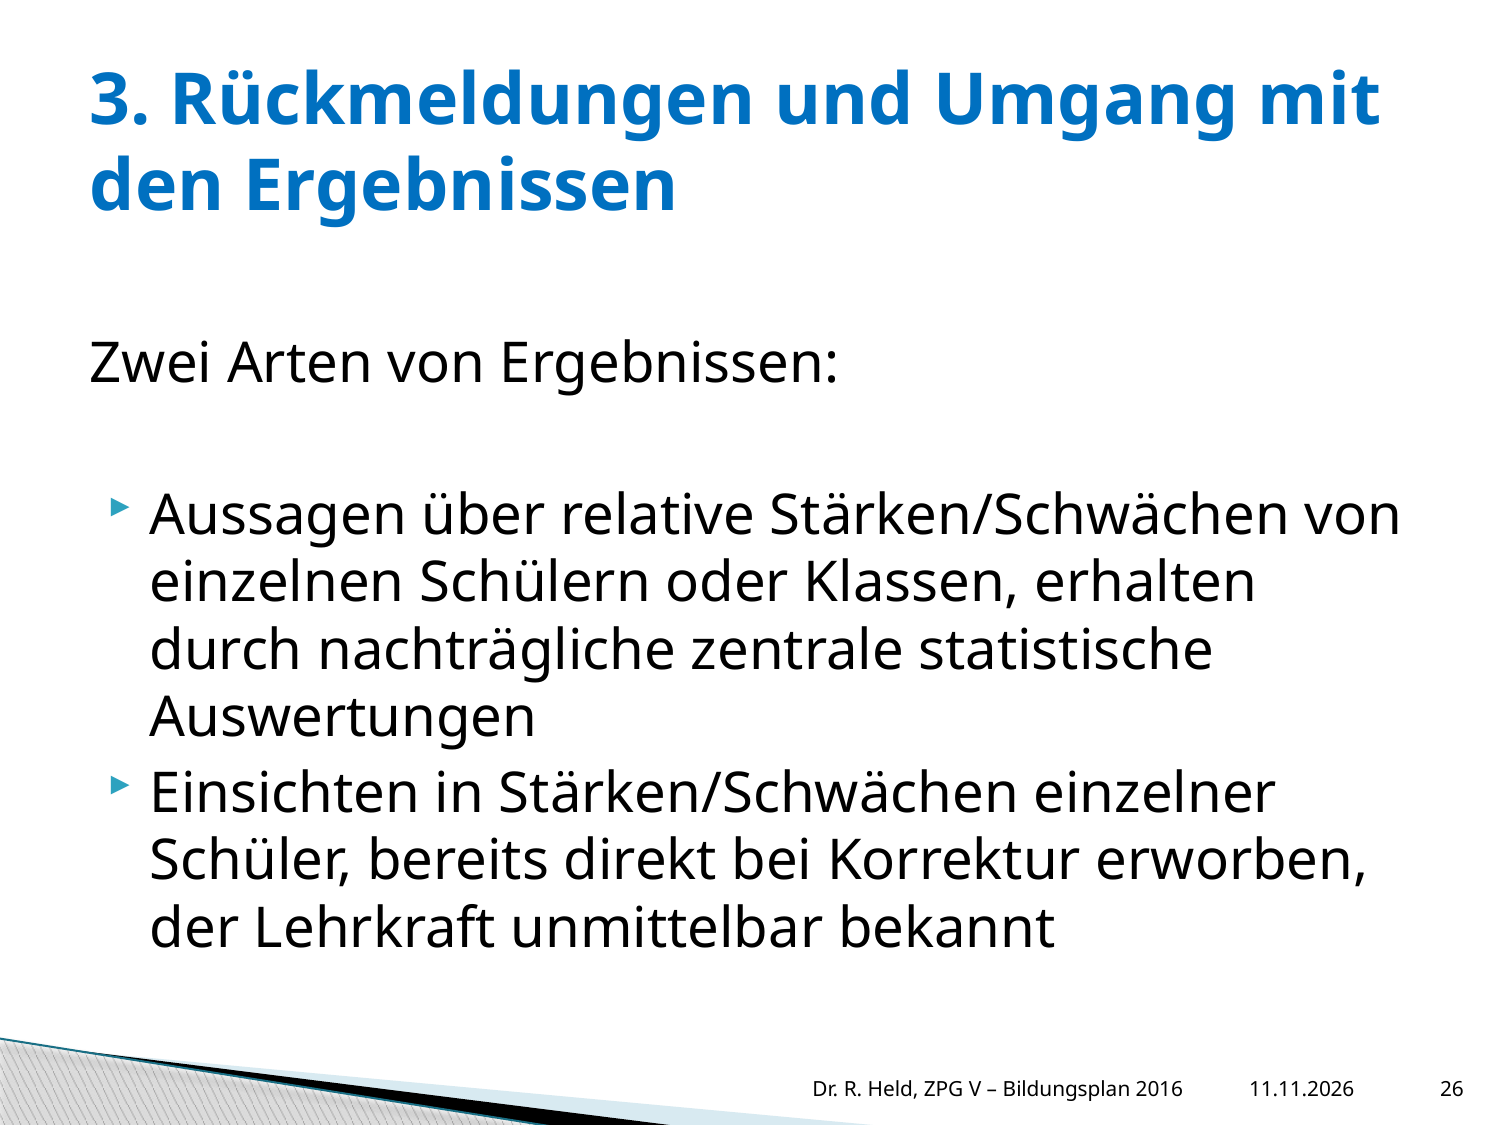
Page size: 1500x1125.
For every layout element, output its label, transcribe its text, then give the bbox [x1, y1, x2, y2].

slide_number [1235, 1051, 1399, 1112]
footer Dr. R. Held, ZPG V – Bildungsplan 2016 [797, 1051, 1235, 1112]
list Zwei Arten von Ergebnissen: Aussagen über relative Stärken/Schwächen von einzelnen Schülern oder Klassen, erhalten durch nachträgliche zentrale statistische Auswertungen Einsichten in Stärken/Schwächen einzelner Schüler, bereits direkt bei Korrektur erworben, der Lehrkraft unmittelbar bekannt [75, 243, 1425, 986]
title 3. Rückmeldungen und Umgang mit den Ergebnissen [75, 45, 1425, 233]
slide_number 26 [1399, 1051, 1479, 1112]
